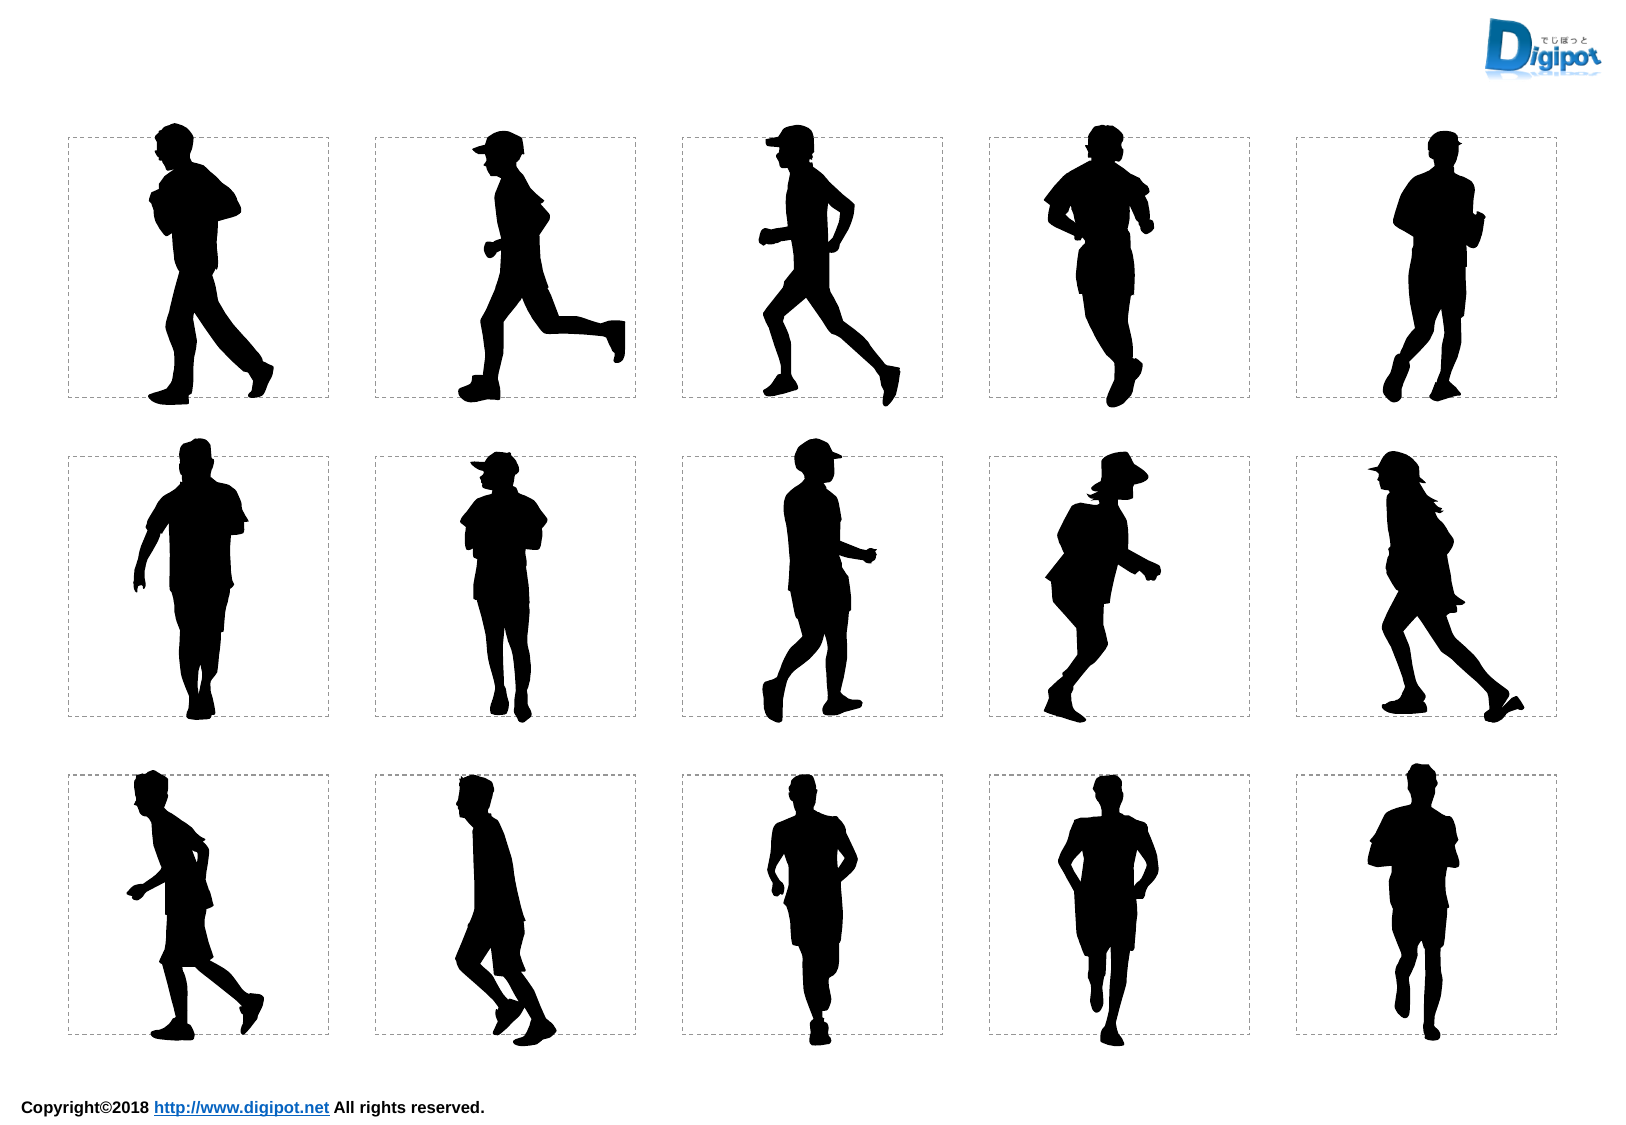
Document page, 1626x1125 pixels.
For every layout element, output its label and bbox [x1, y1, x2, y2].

text_box [1043, 451, 1162, 723]
text_box [1058, 774, 1159, 1047]
text_box [148, 123, 274, 405]
text_box [767, 774, 858, 1046]
text_box [455, 774, 557, 1047]
picture [1485, 18, 1602, 82]
text_box [126, 770, 264, 1041]
text_box [1043, 124, 1155, 408]
text_box [458, 130, 626, 403]
text_box [762, 438, 877, 723]
text_box [1382, 130, 1486, 403]
text_box [460, 451, 548, 723]
text_box [133, 438, 249, 721]
text_box [758, 124, 901, 407]
text_box [1367, 451, 1525, 723]
text_box [1367, 763, 1460, 1041]
